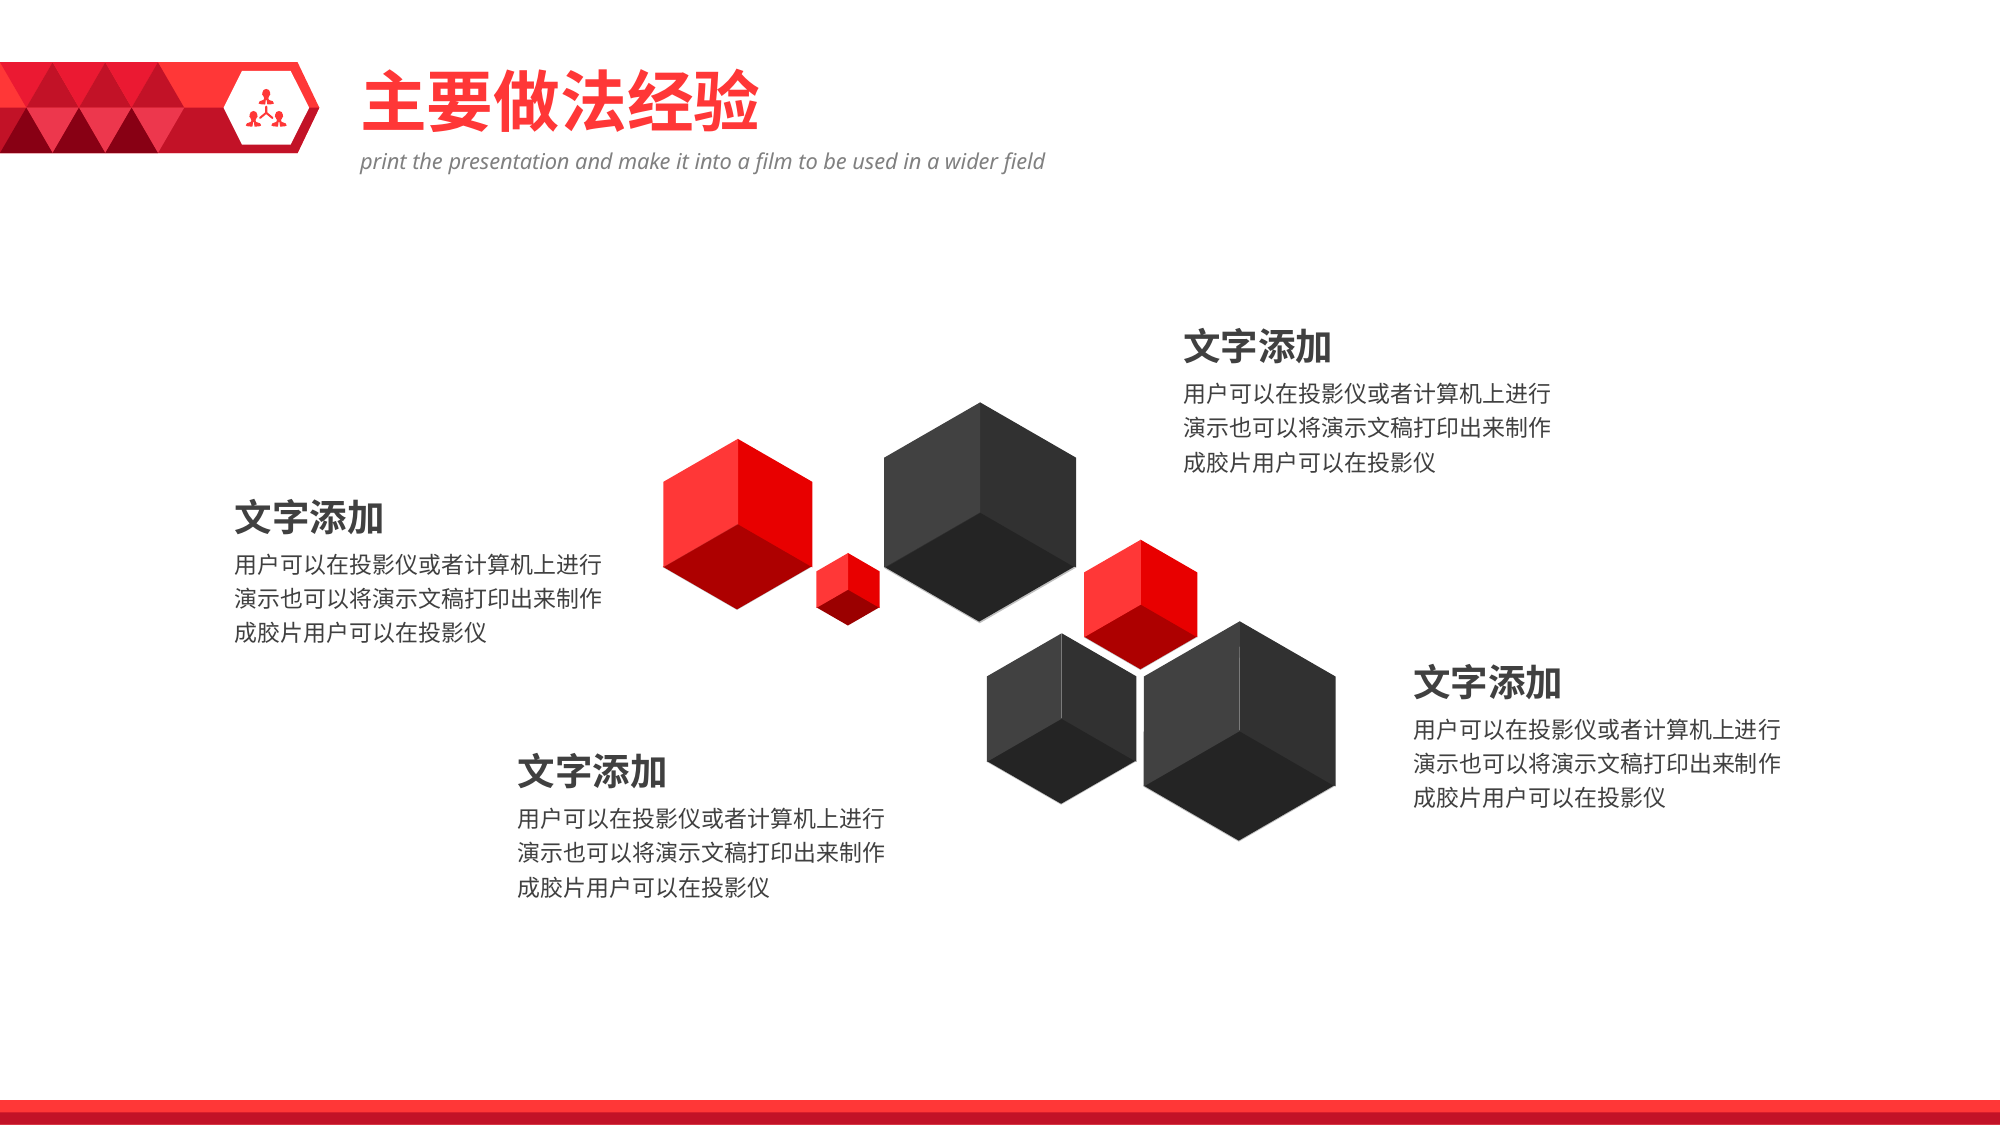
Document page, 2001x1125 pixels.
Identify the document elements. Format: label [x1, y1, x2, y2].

text_box [1084, 539, 1198, 670]
text_box [986, 633, 1137, 805]
text_box [219, 477, 629, 656]
text_box [883, 402, 1077, 624]
text_box [1168, 306, 1578, 485]
text_box [816, 552, 880, 626]
text_box [1398, 642, 1808, 821]
text_box [1143, 621, 1336, 842]
text_box [345, 52, 1148, 180]
text_box [502, 731, 913, 910]
text_box [662, 438, 813, 611]
